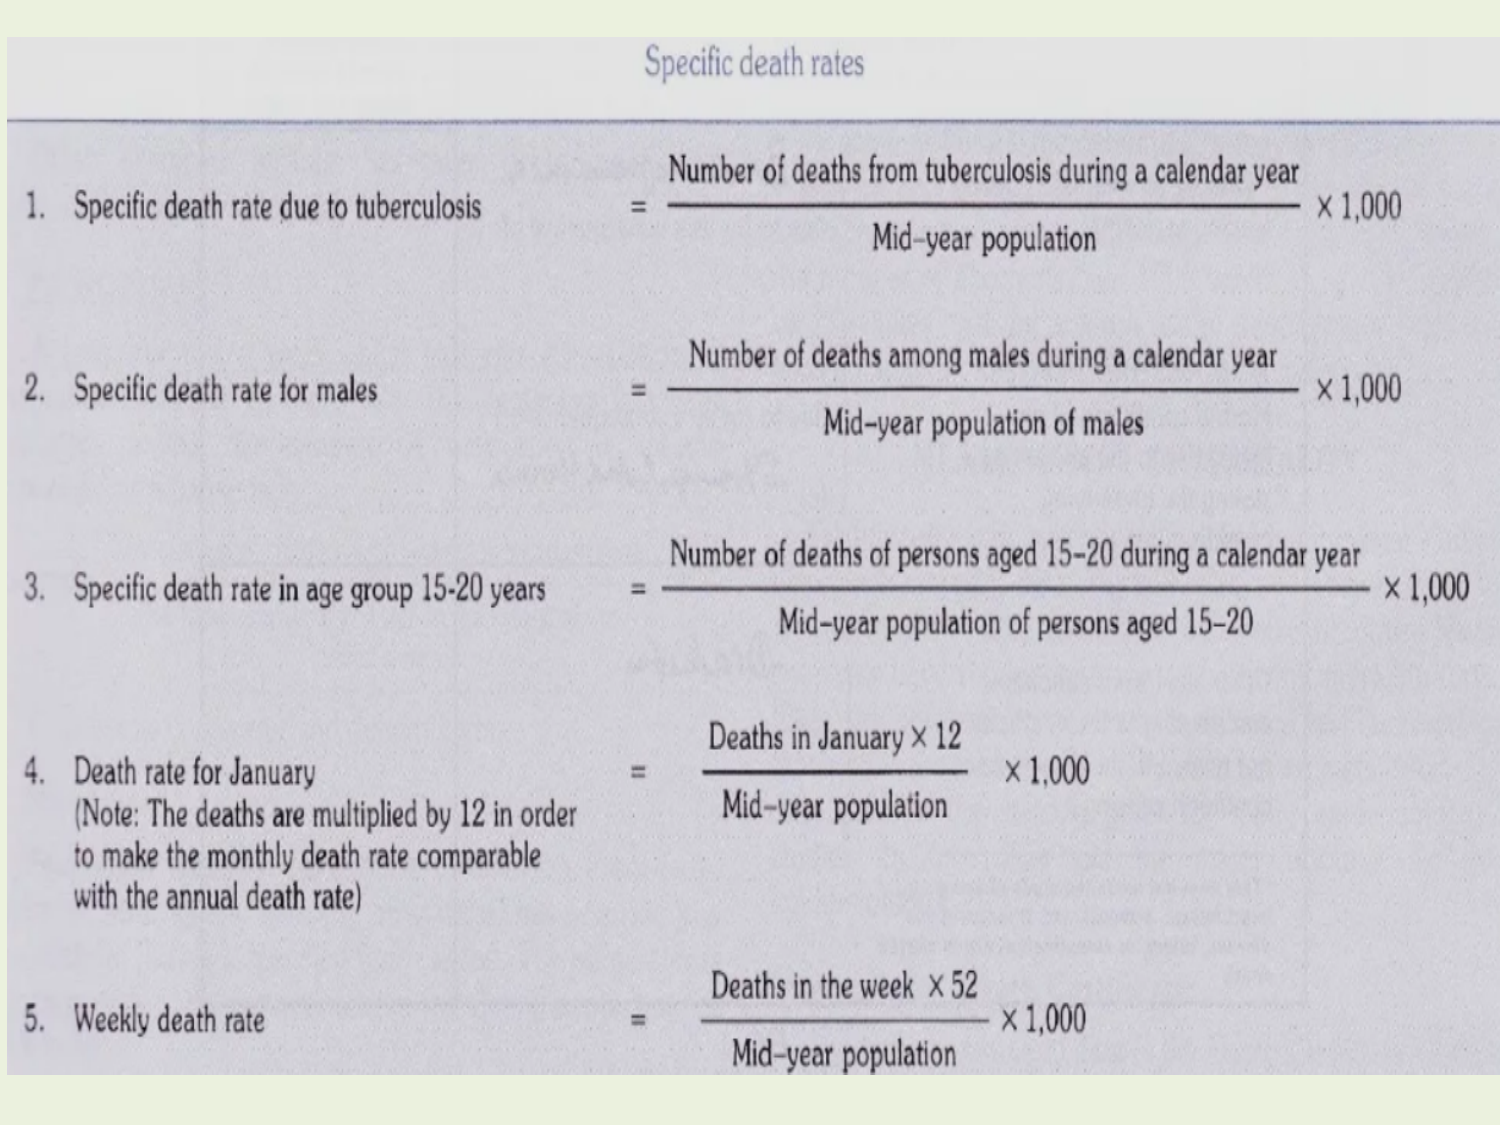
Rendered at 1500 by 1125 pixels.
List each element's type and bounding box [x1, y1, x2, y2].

list [7, 37, 1500, 1076]
